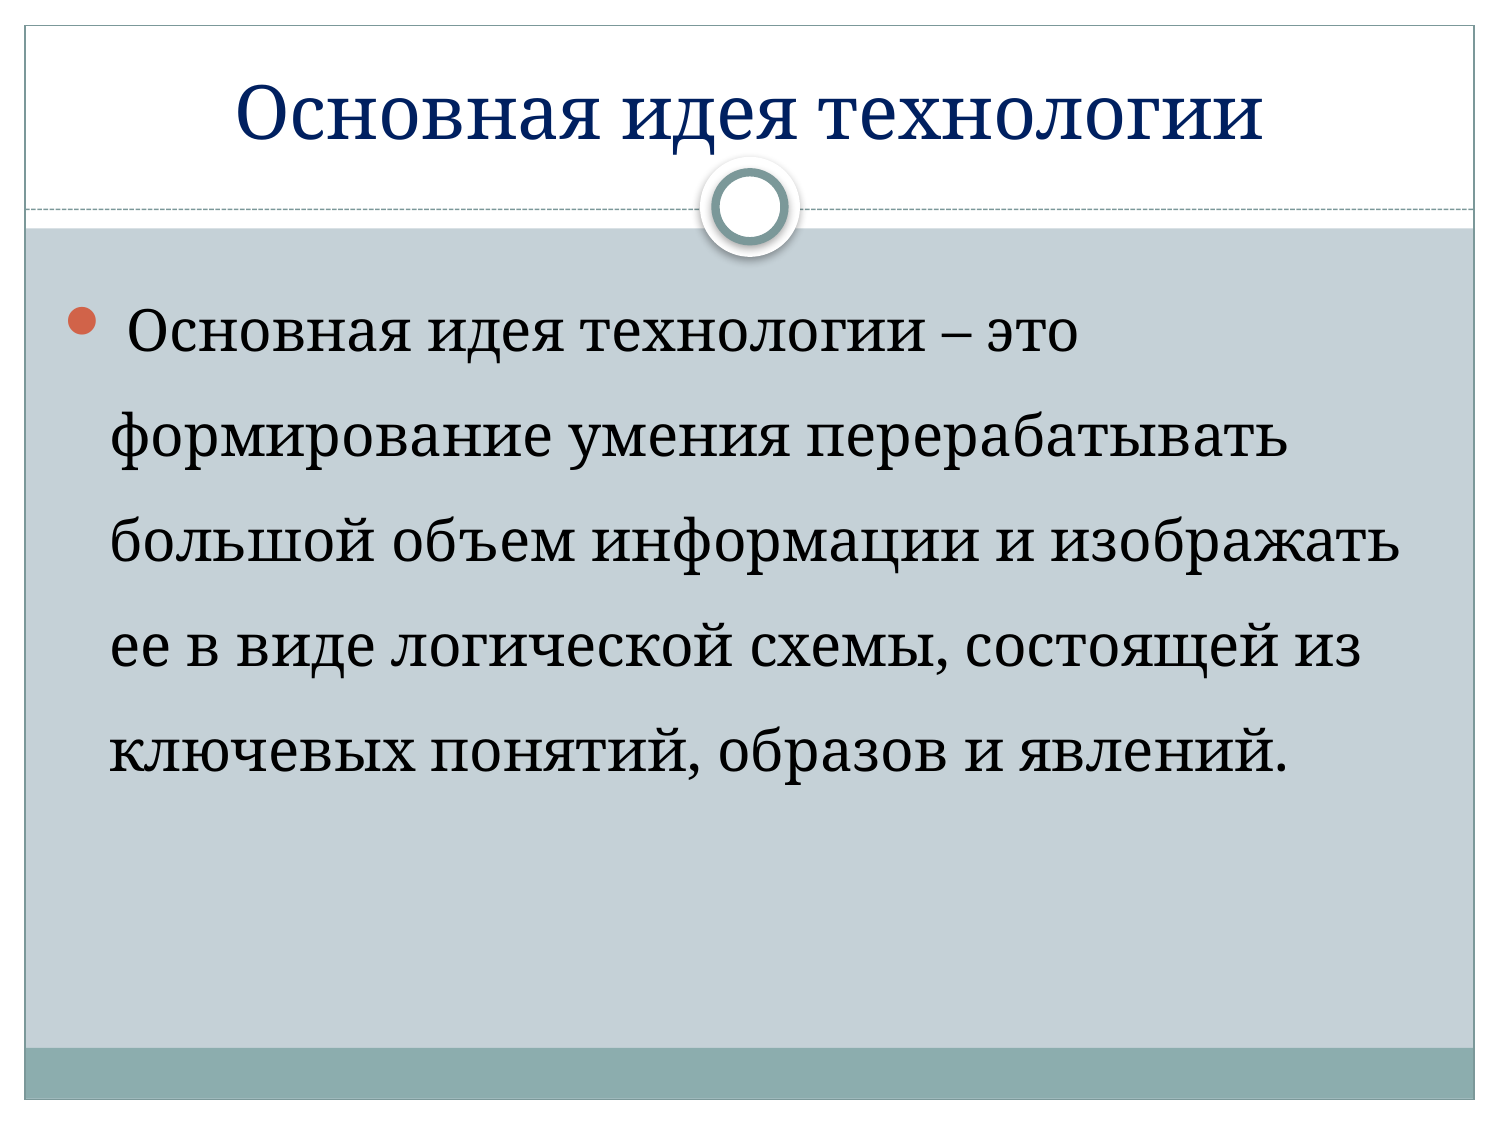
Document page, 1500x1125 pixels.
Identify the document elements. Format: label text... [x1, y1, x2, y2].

list Основная идея технологии – это формирование умения перерабатывать большой объем информации и изображать ее в виде логической схемы, состоящей из ключевых понятий, образов и явлений. [49, 250, 1445, 1001]
title Основная идея технологии [49, 37, 1450, 162]
